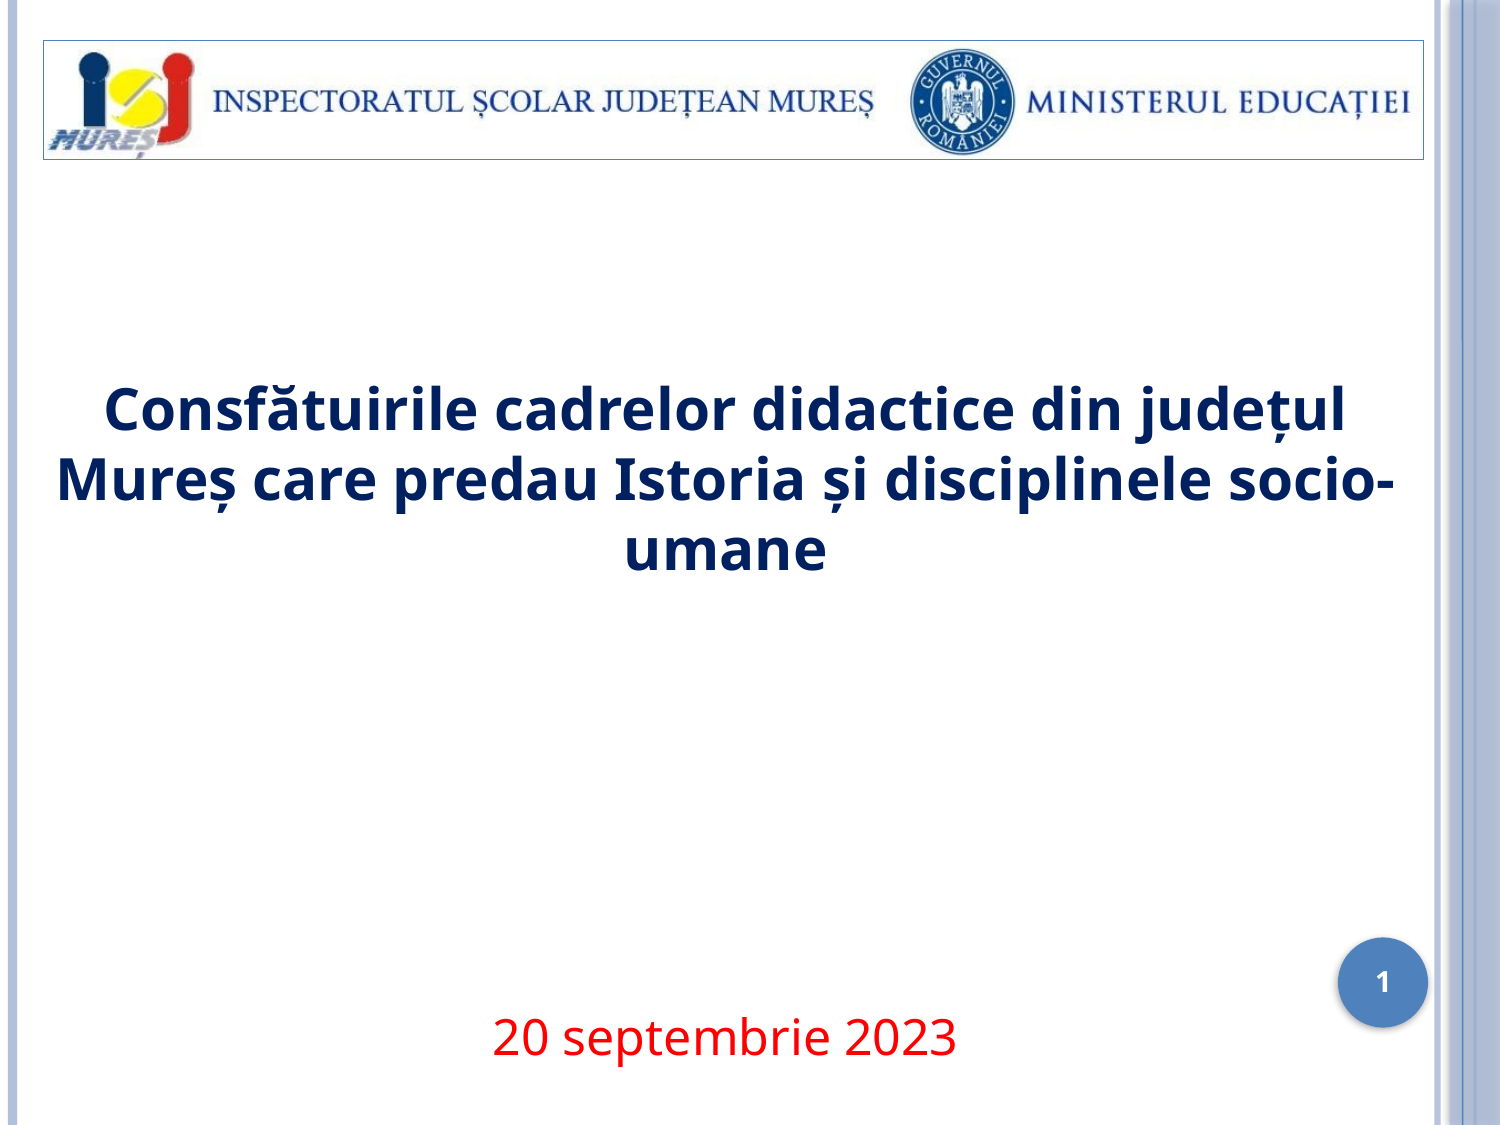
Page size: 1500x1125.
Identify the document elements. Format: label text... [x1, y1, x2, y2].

picture [43, 40, 1424, 160]
slide_number 1 [1333, 940, 1434, 1026]
list Consfătuirile cadrelor didactice din județul Mureș care predau Istoria și disciplinele socio-umane 20 septembrie 2023 [17, 262, 1434, 626]
